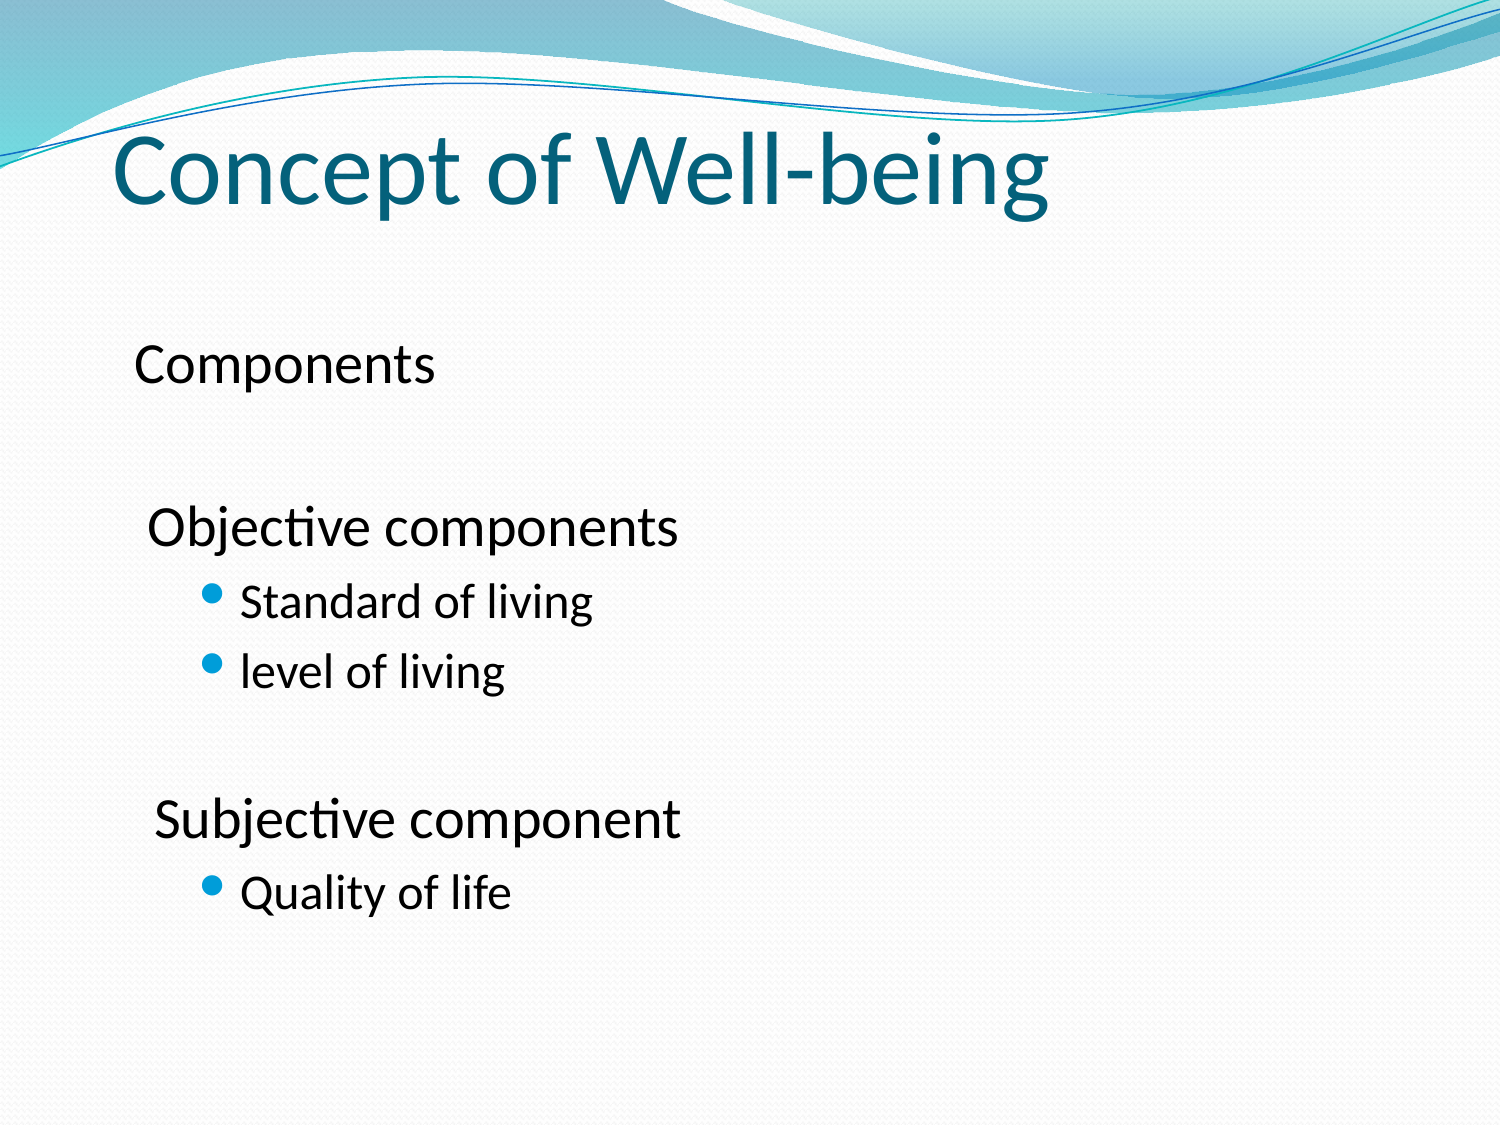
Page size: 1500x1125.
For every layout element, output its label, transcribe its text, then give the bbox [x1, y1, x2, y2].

list Components Objective components Standard of living level of living Subjective component Quality of life [75, 317, 1425, 1038]
title Concept of Well-being [112, 37, 1463, 225]
